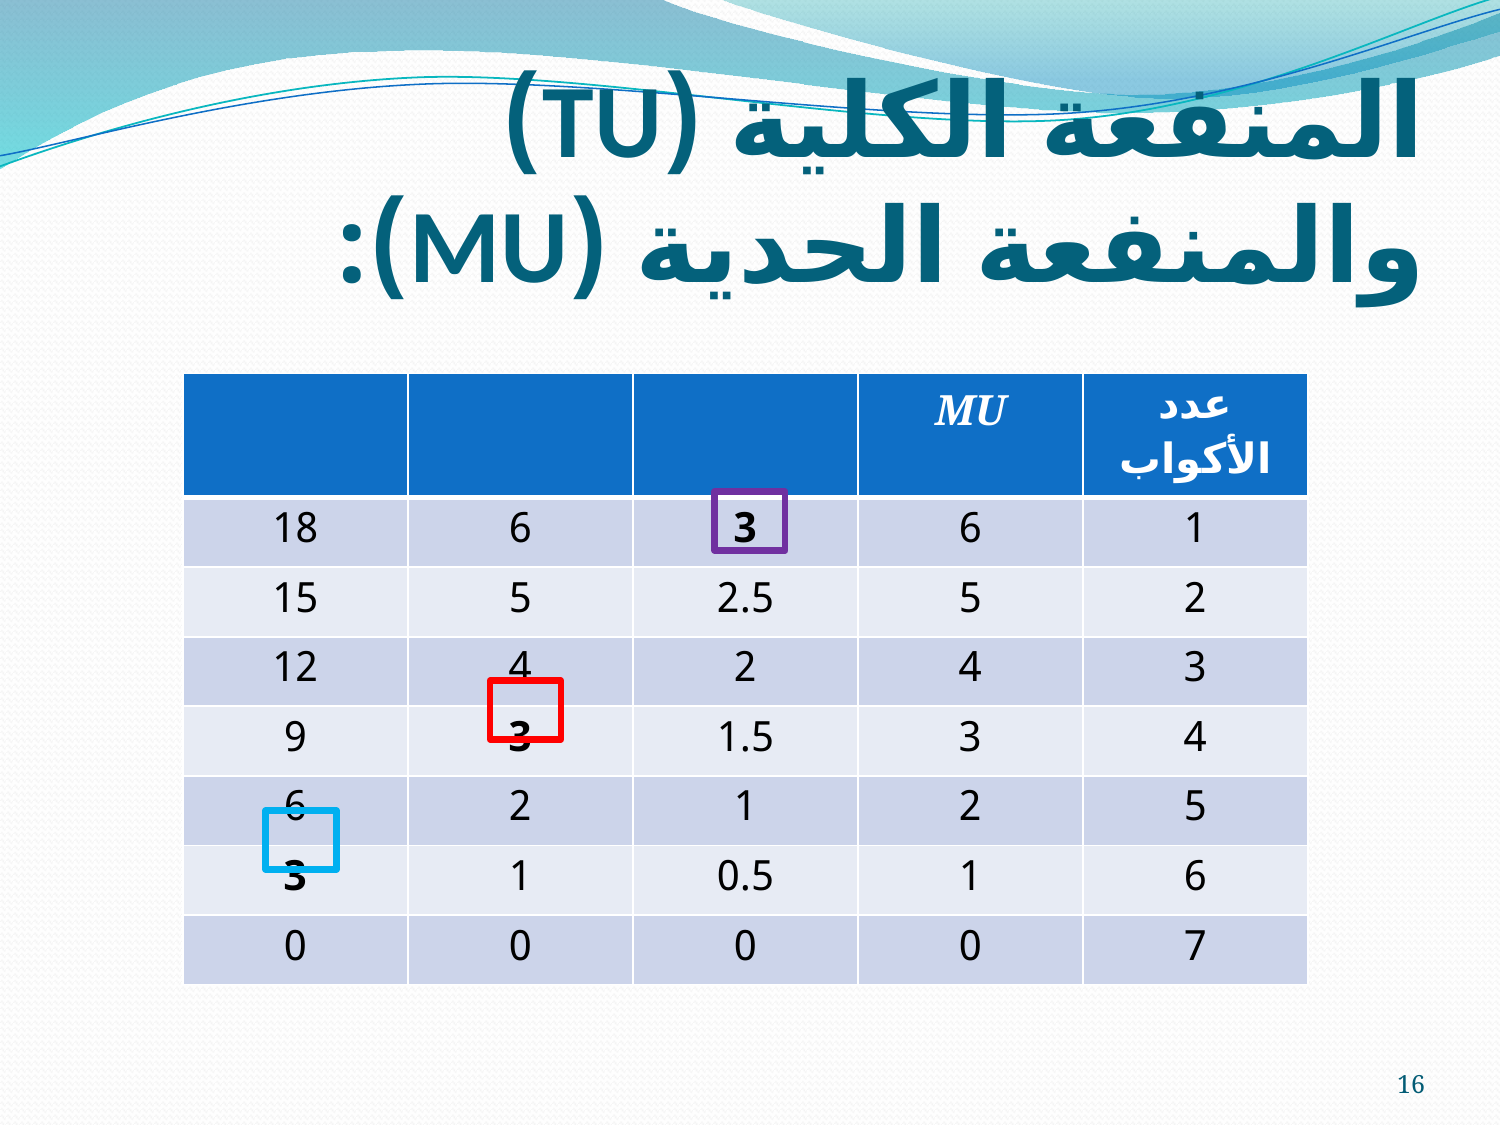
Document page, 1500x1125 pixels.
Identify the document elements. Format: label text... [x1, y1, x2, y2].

slide_number 16 [1299, 1042, 1425, 1103]
text_box [264, 808, 339, 872]
text_box [712, 489, 787, 553]
text_box [488, 678, 563, 742]
title المنفعة الكلية (TU) والمنفعة الحدية (MU): [75, 115, 1425, 303]
